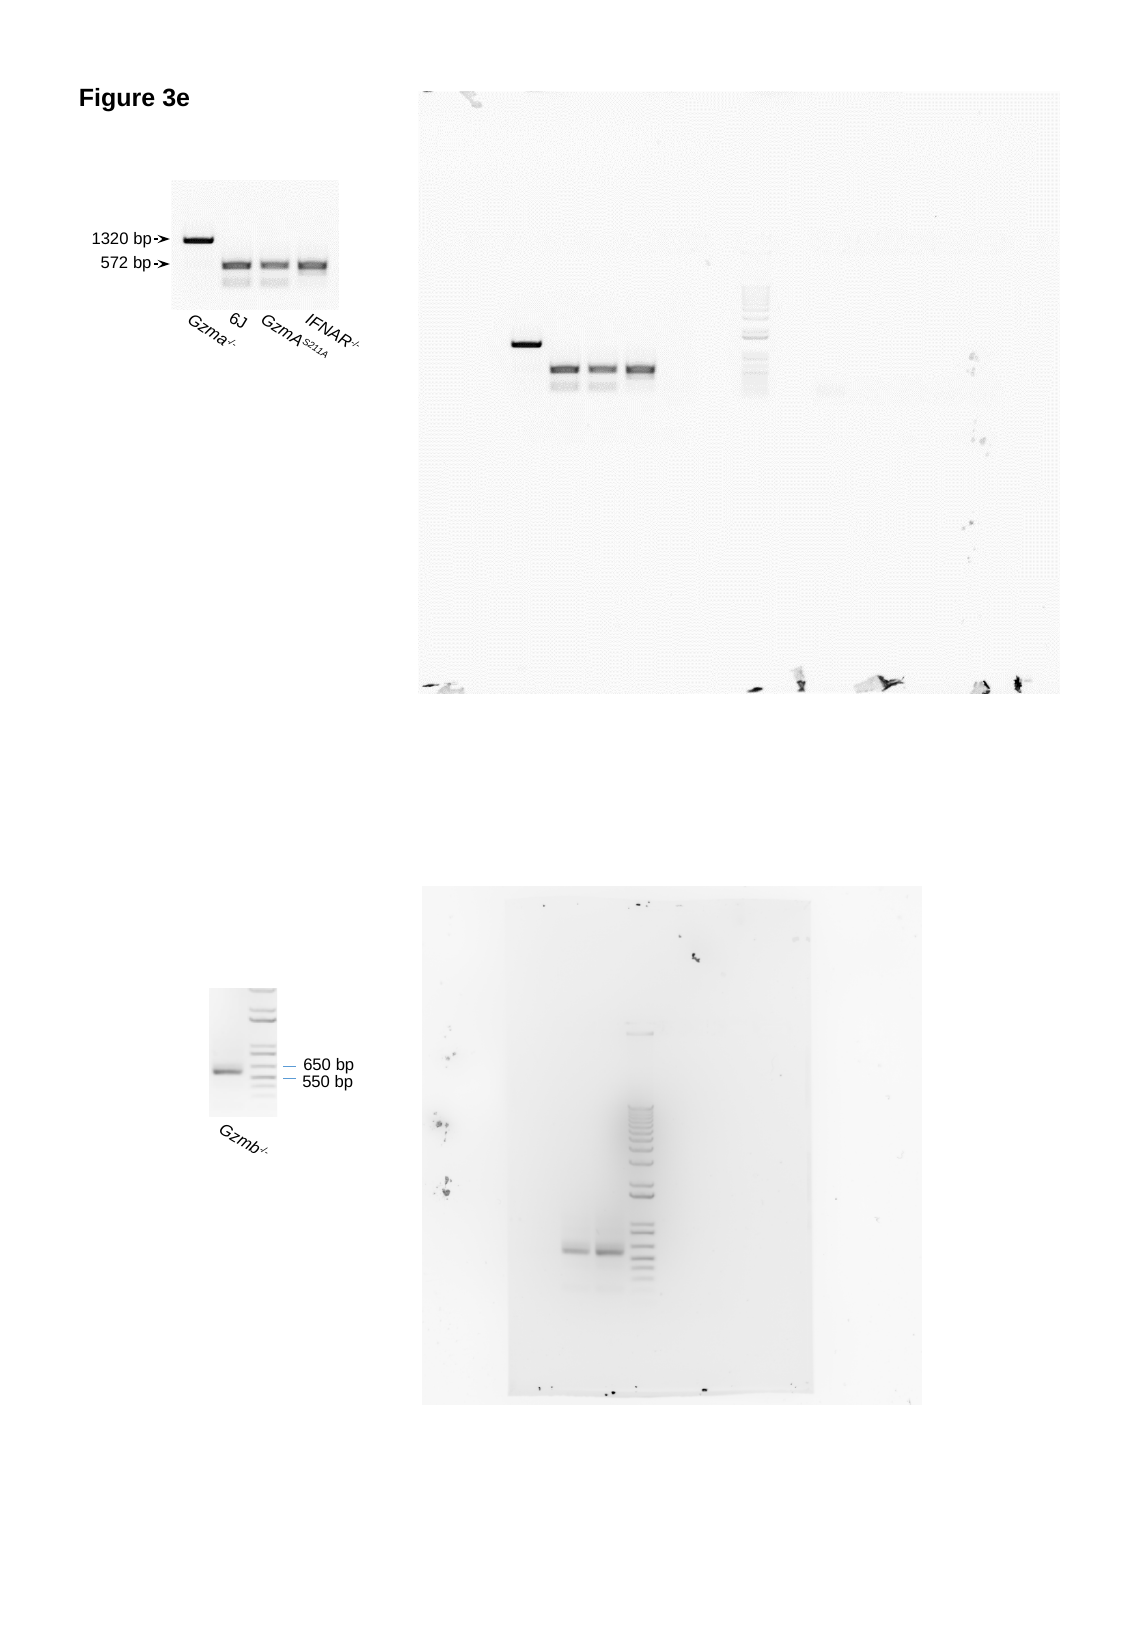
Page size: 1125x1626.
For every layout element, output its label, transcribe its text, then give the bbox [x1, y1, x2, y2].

text_box IFNAR-/- [286, 310, 381, 371]
text_box 6J [209, 310, 269, 348]
text_box 550 bp [287, 1079, 369, 1099]
picture [171, 179, 339, 310]
picture [411, 86, 1063, 694]
text_box 1320 bp [76, 220, 167, 255]
text_box 572 bp [85, 244, 167, 280]
text_box 650 bp [288, 1046, 370, 1081]
picture [209, 987, 278, 1117]
text_box Gzmb-/- [199, 1117, 290, 1178]
picture [422, 886, 922, 1405]
text_box Figure 3e [64, 73, 219, 119]
text_box GzmAS211A [258, 310, 344, 381]
text_box Gzma-/- [168, 310, 258, 370]
